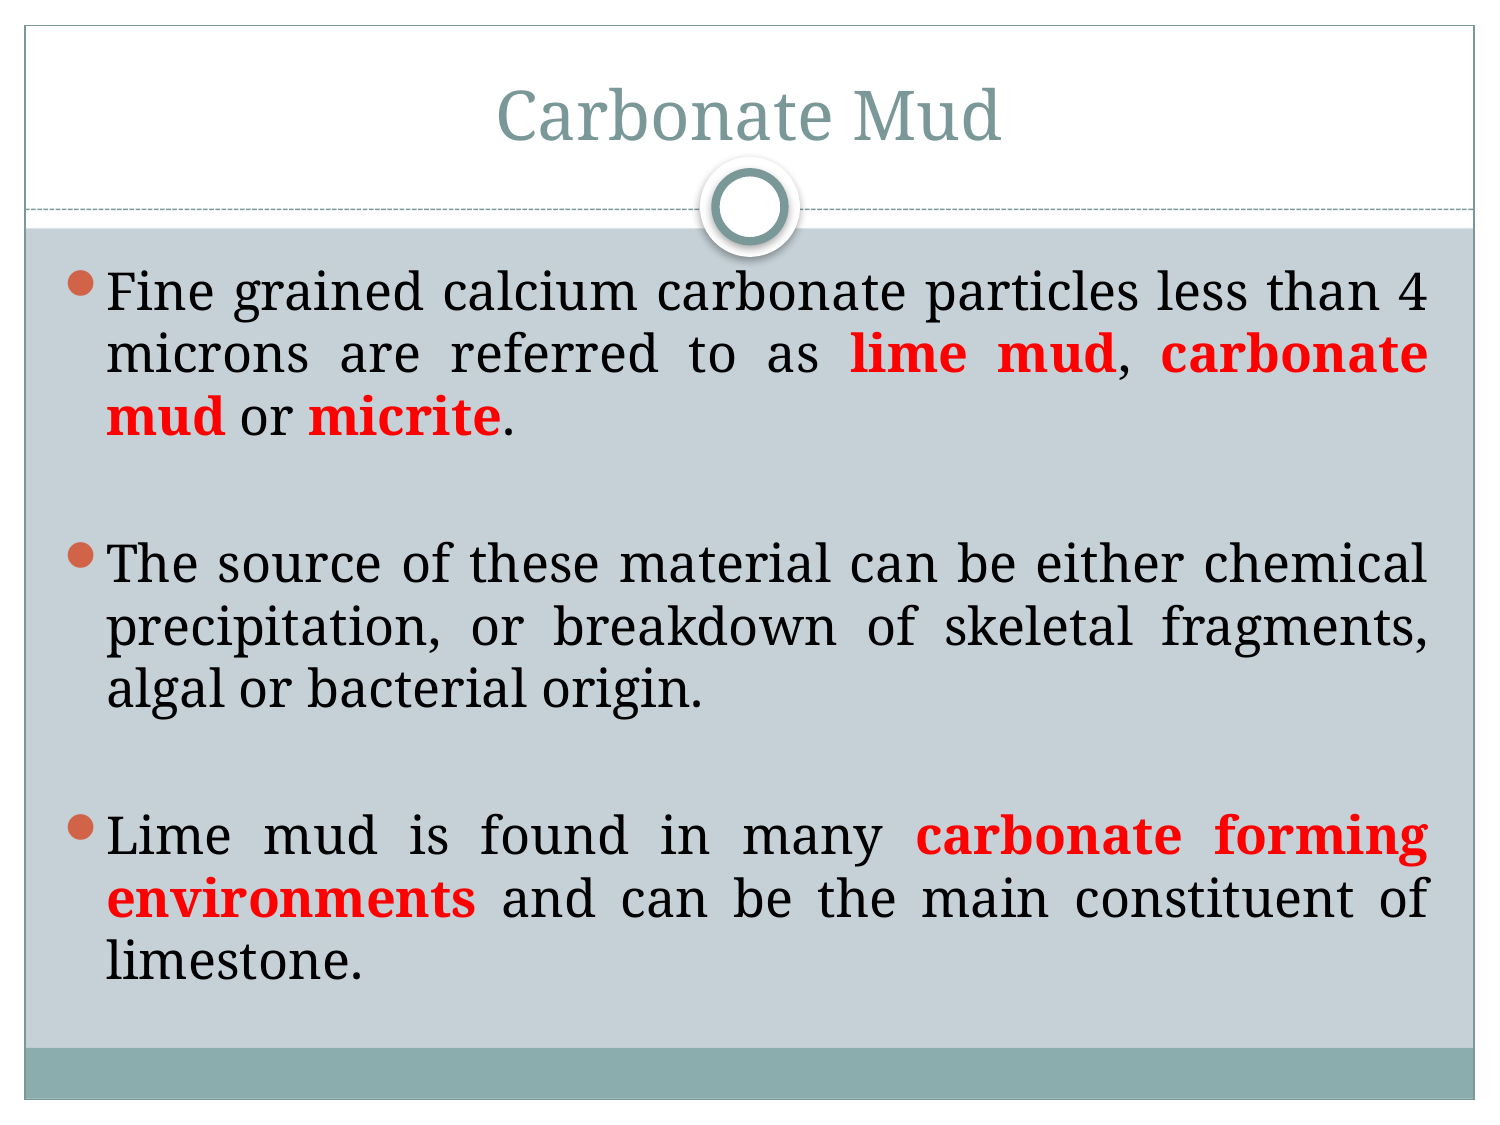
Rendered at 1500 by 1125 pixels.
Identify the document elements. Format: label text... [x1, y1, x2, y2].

list Fine grained calcium carbonate particles less than 4 microns are referred to as lime mud, carbonate mud or micrite. The source of these material can be either chemical precipitation, or breakdown of skeletal fragments, algal or bacterial origin. Lime mud is found in many carbonate forming environments and can be the main constituent of limestone. [49, 250, 1445, 1001]
title Carbonate Mud [49, 37, 1450, 162]
